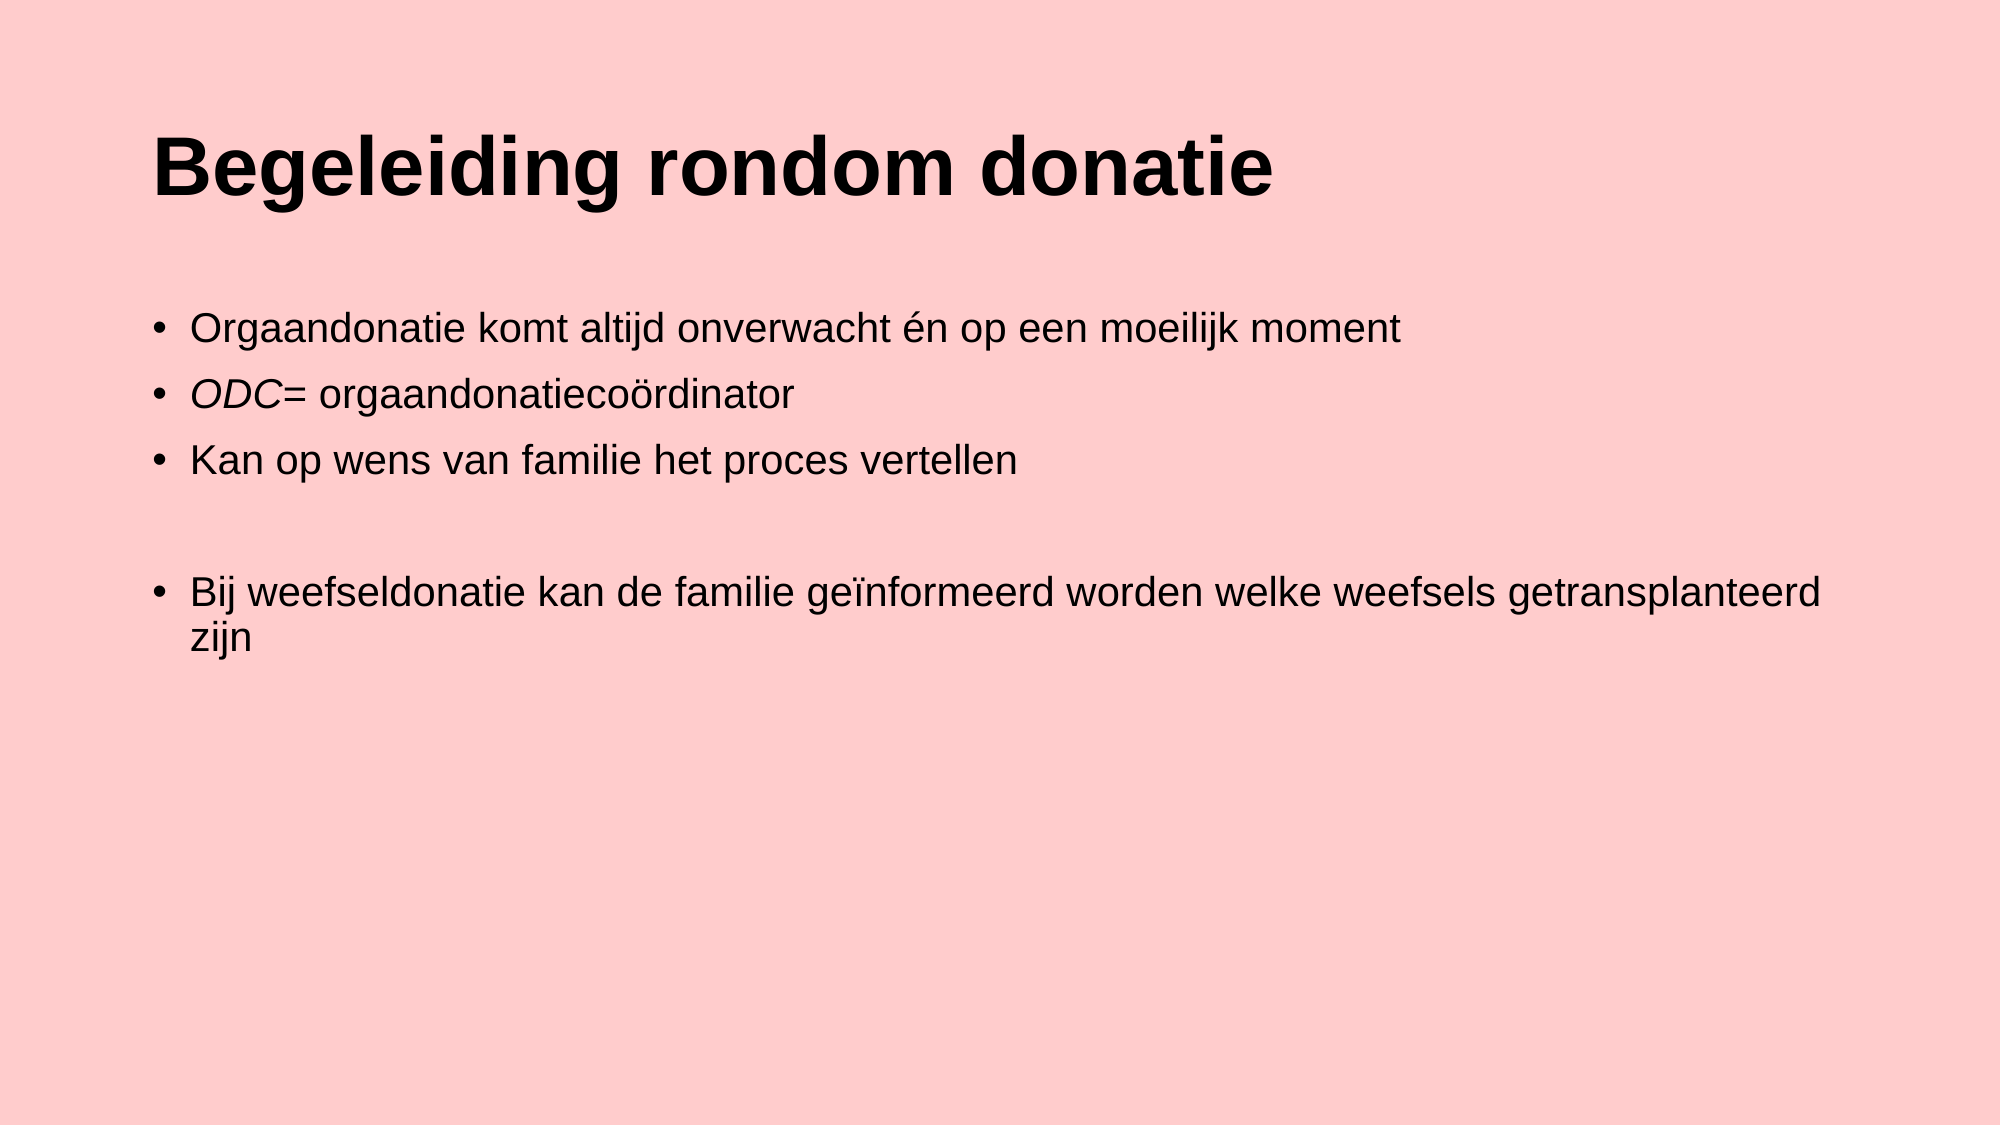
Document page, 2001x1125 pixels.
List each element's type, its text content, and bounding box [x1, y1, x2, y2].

title Begeleiding rondom donatie [137, 59, 1863, 278]
list Orgaandonatie komt altijd onverwacht én op een moeilijk moment ODC= orgaandonatiecoördinator Kan op wens van familie het proces vertellen Bij weefseldonatie kan de familie geïnformeerd worden welke weefsels getransplanteerd zijn [137, 299, 1863, 1014]
